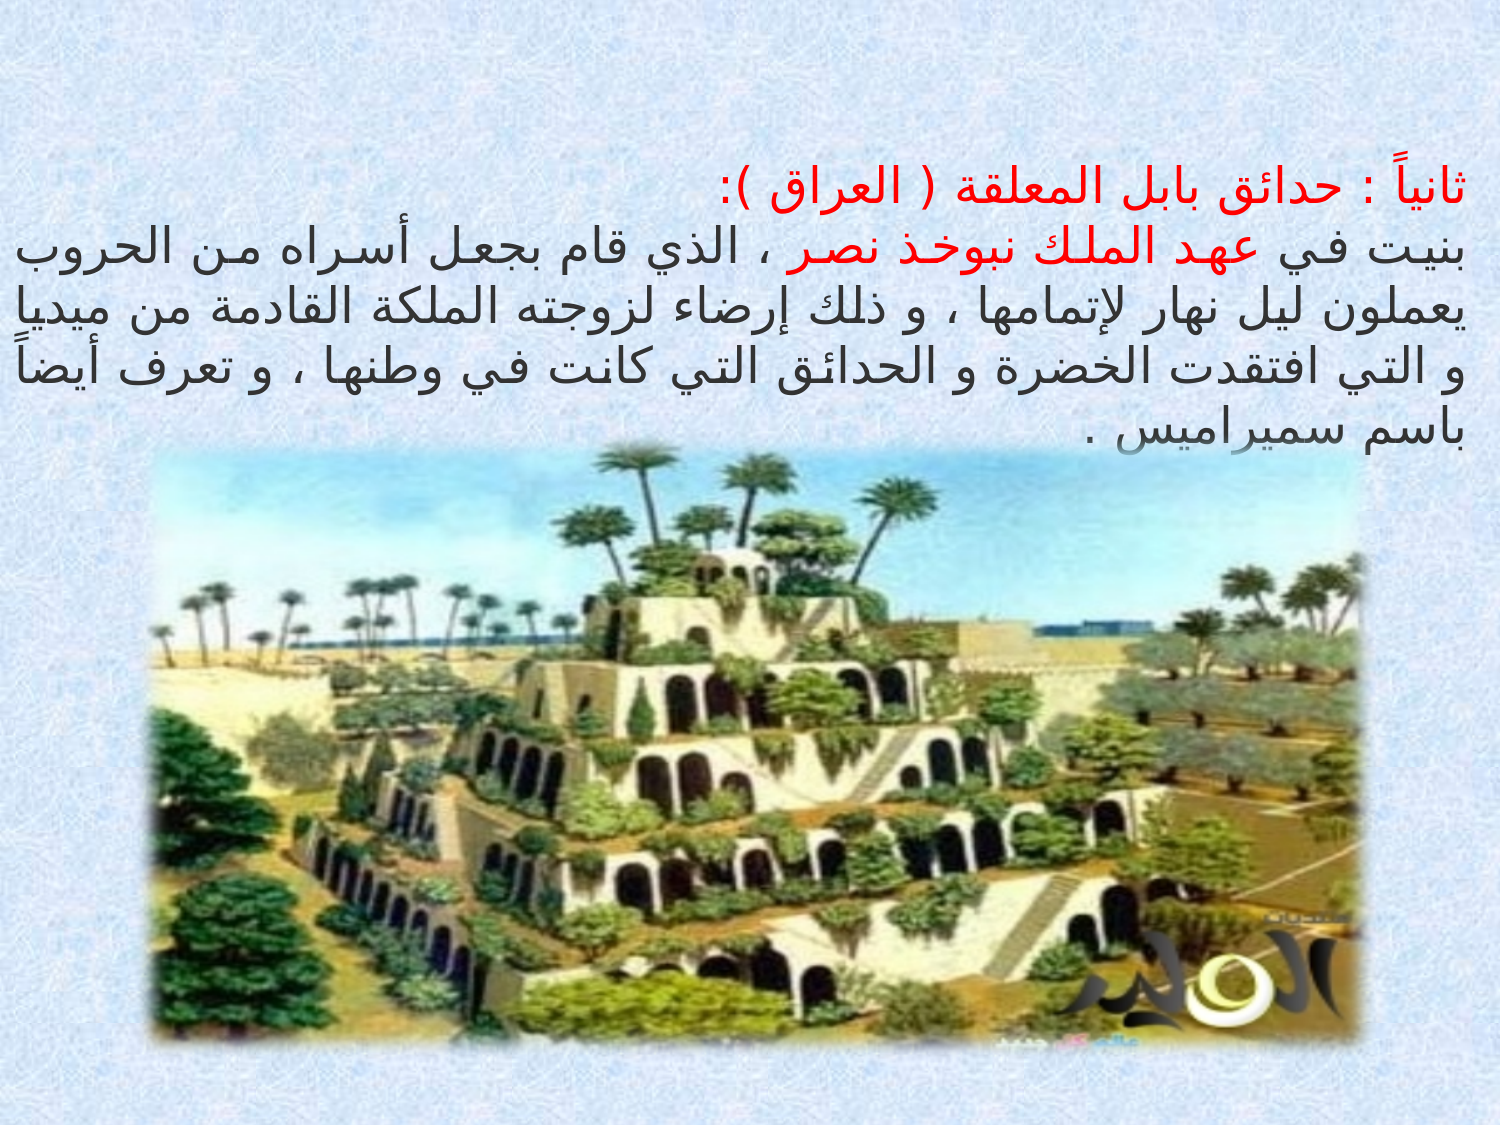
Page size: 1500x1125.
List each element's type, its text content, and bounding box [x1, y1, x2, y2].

text_box ثانياً : حدائق بابل المعلقة ( العراق ): بنيت في عهد الملك نبوخذ نصر ، الذي قام بجعل أسراه من الحروب يعملون ليل نهار لإتمامها ، و ذلك إرضاء لزوجته الملكة القادمة من ميديا و التي افتقدت الخضرة و الحدائق التي كانت في وطنها ، و تعرف أيضاً باسم سميراميس . [0, 145, 1483, 841]
picture [0, 0, 1500, 1125]
